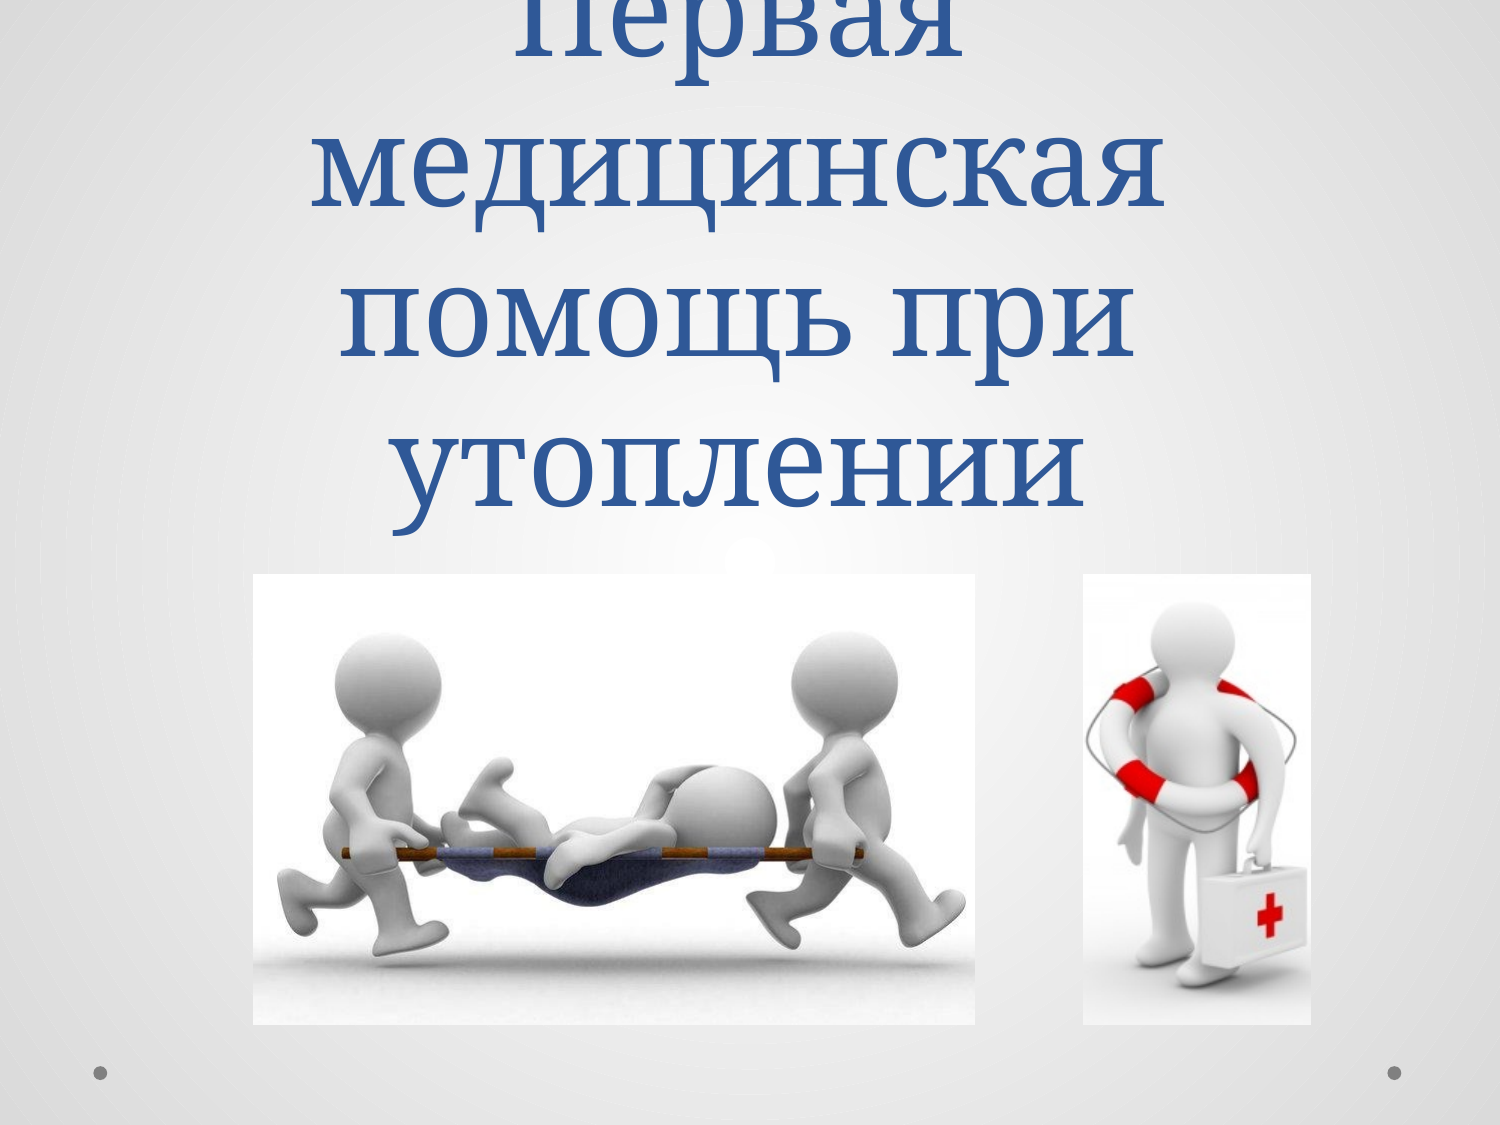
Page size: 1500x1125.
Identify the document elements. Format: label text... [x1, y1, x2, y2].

picture [1082, 573, 1312, 1025]
picture [253, 573, 975, 1025]
title Первая медицинская помощь при утоплении [88, 54, 1388, 539]
